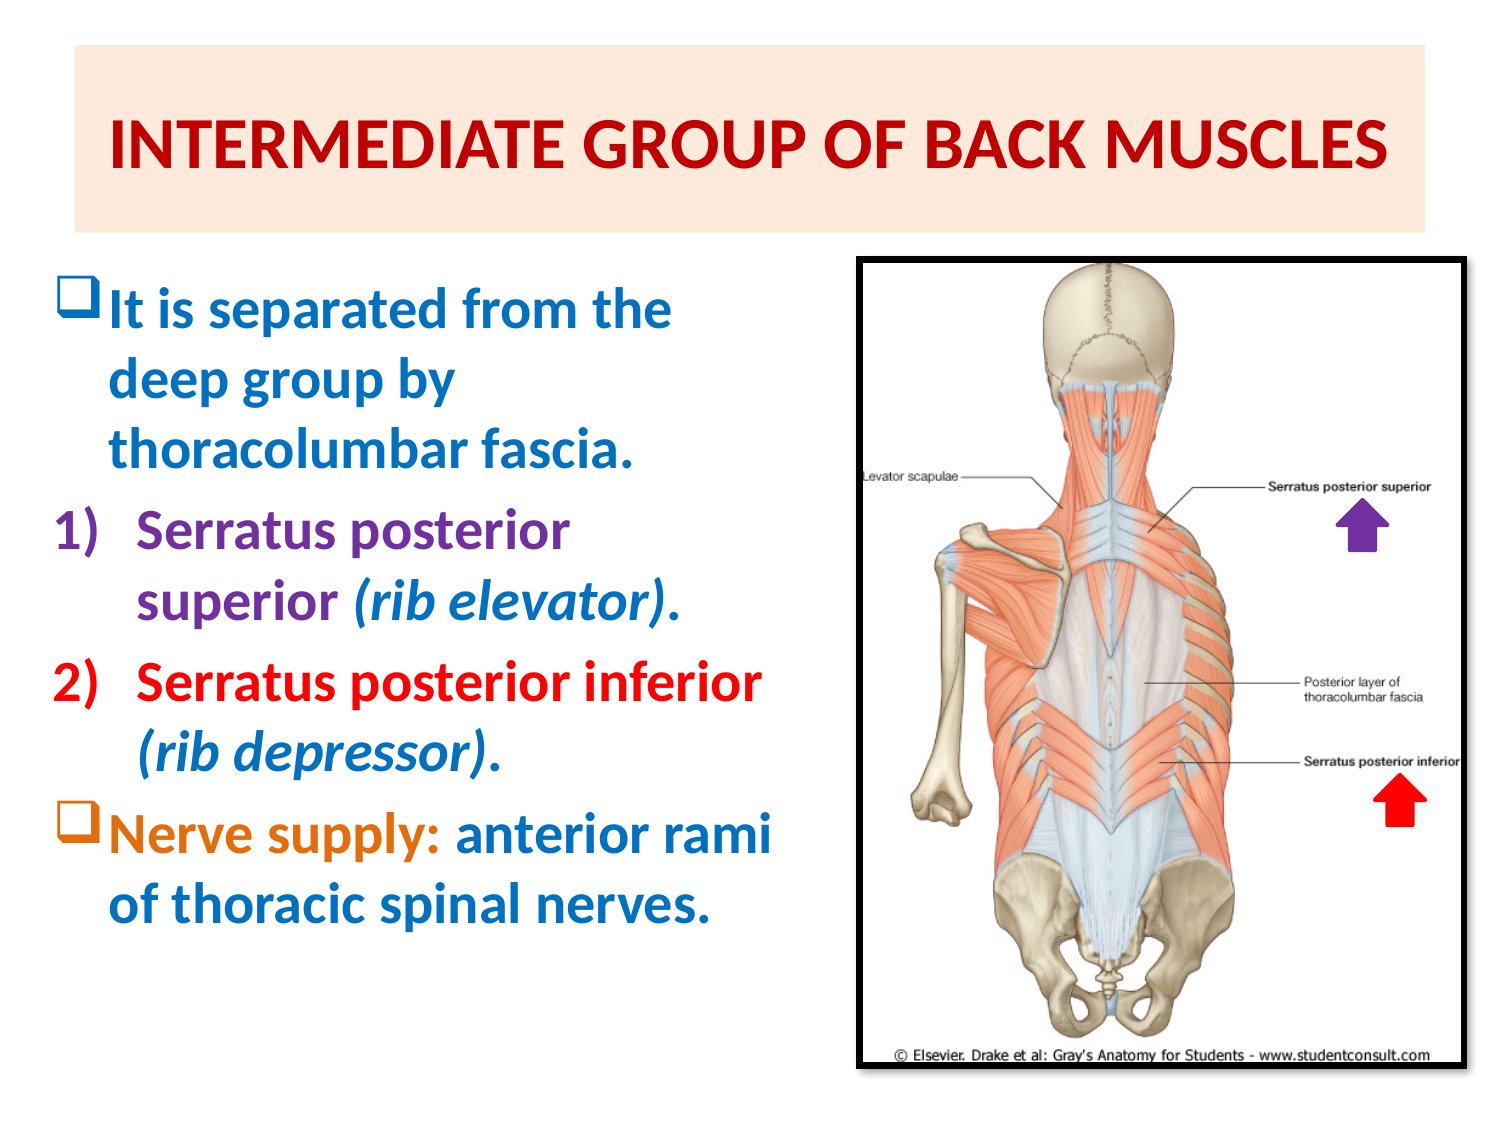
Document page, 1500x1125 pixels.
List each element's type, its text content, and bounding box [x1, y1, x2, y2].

list It is separated from the deep group by thoracolumbar fascia. Serratus posterior superior (rib elevator). Serratus posterior inferior (rib depressor). Nerve supply: anterior rami of thoracic spinal nerves. [37, 262, 800, 1088]
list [862, 262, 1461, 1063]
title INTERMEDIATE GROUP OF BACK MUSCLES [75, 45, 1425, 233]
